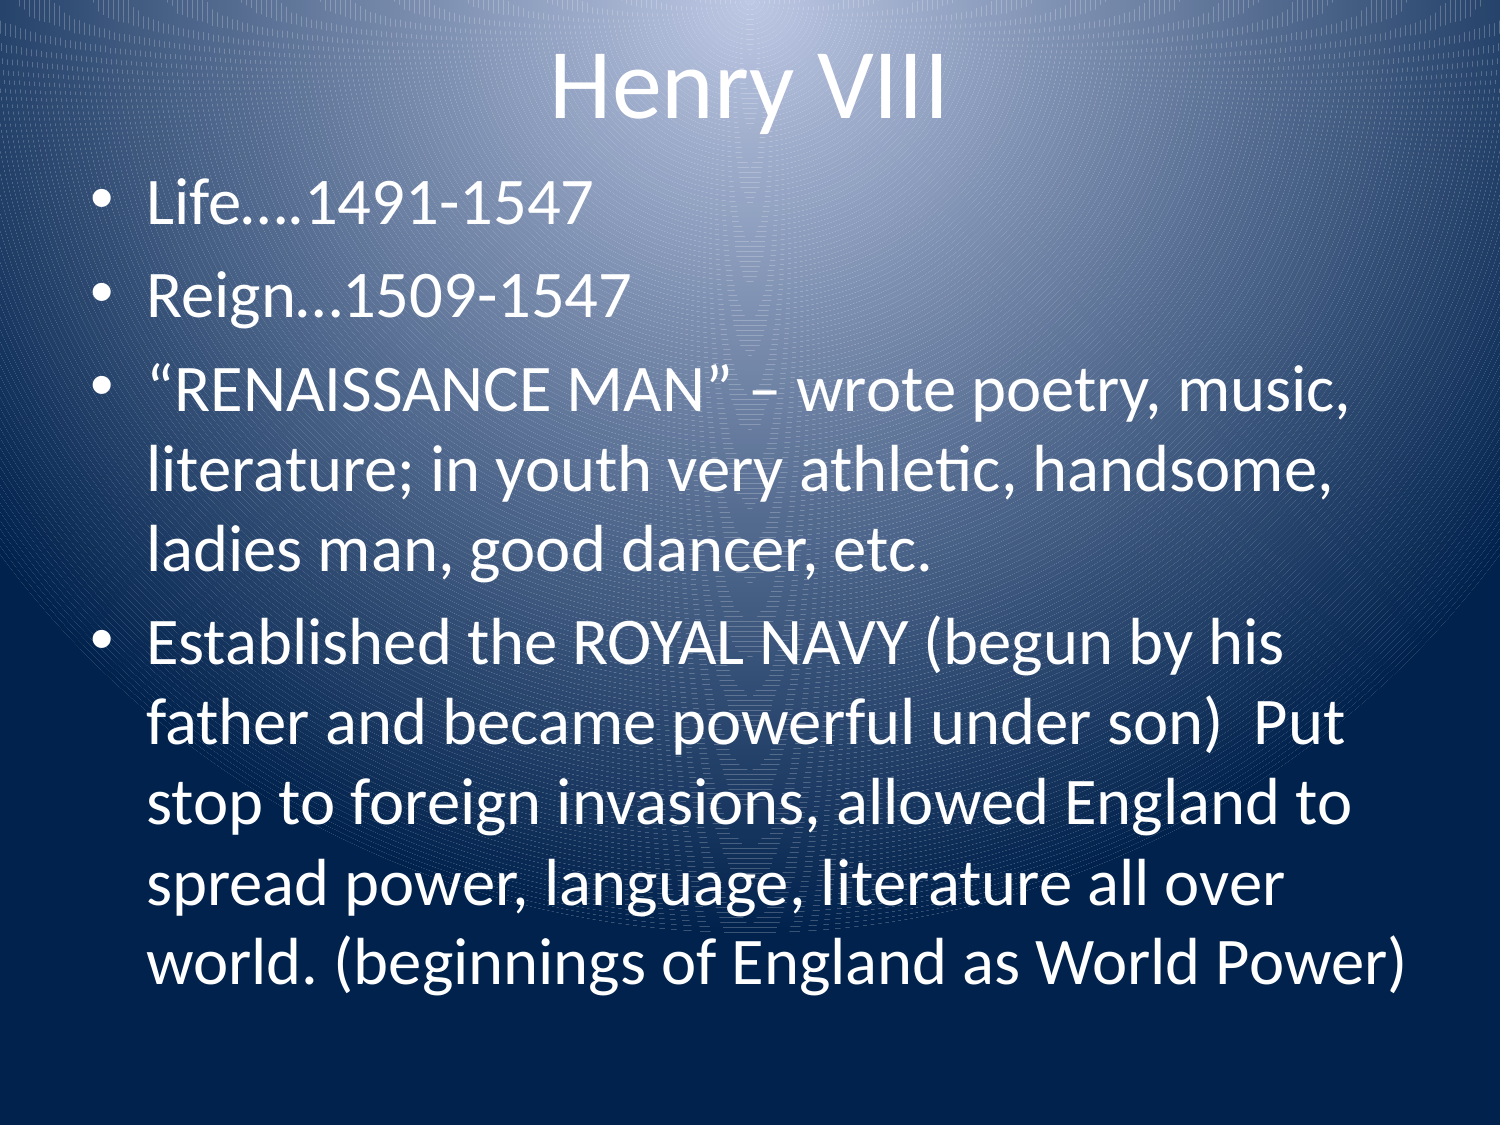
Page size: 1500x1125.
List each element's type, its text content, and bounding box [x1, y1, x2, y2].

list Life….1491-1547 Reign…1509-1547 “RENAISSANCE MAN” – wrote poetry, music, literature; in youth very athletic, handsome, ladies man, good dancer, etc. Established the ROYAL NAVY (begun by his father and became powerful under son) Put stop to foreign invasions, allowed England to spread power, language, literature all over world. (beginnings of England as World Power) [75, 149, 1463, 1100]
title Henry VIII [75, 45, 1425, 149]
